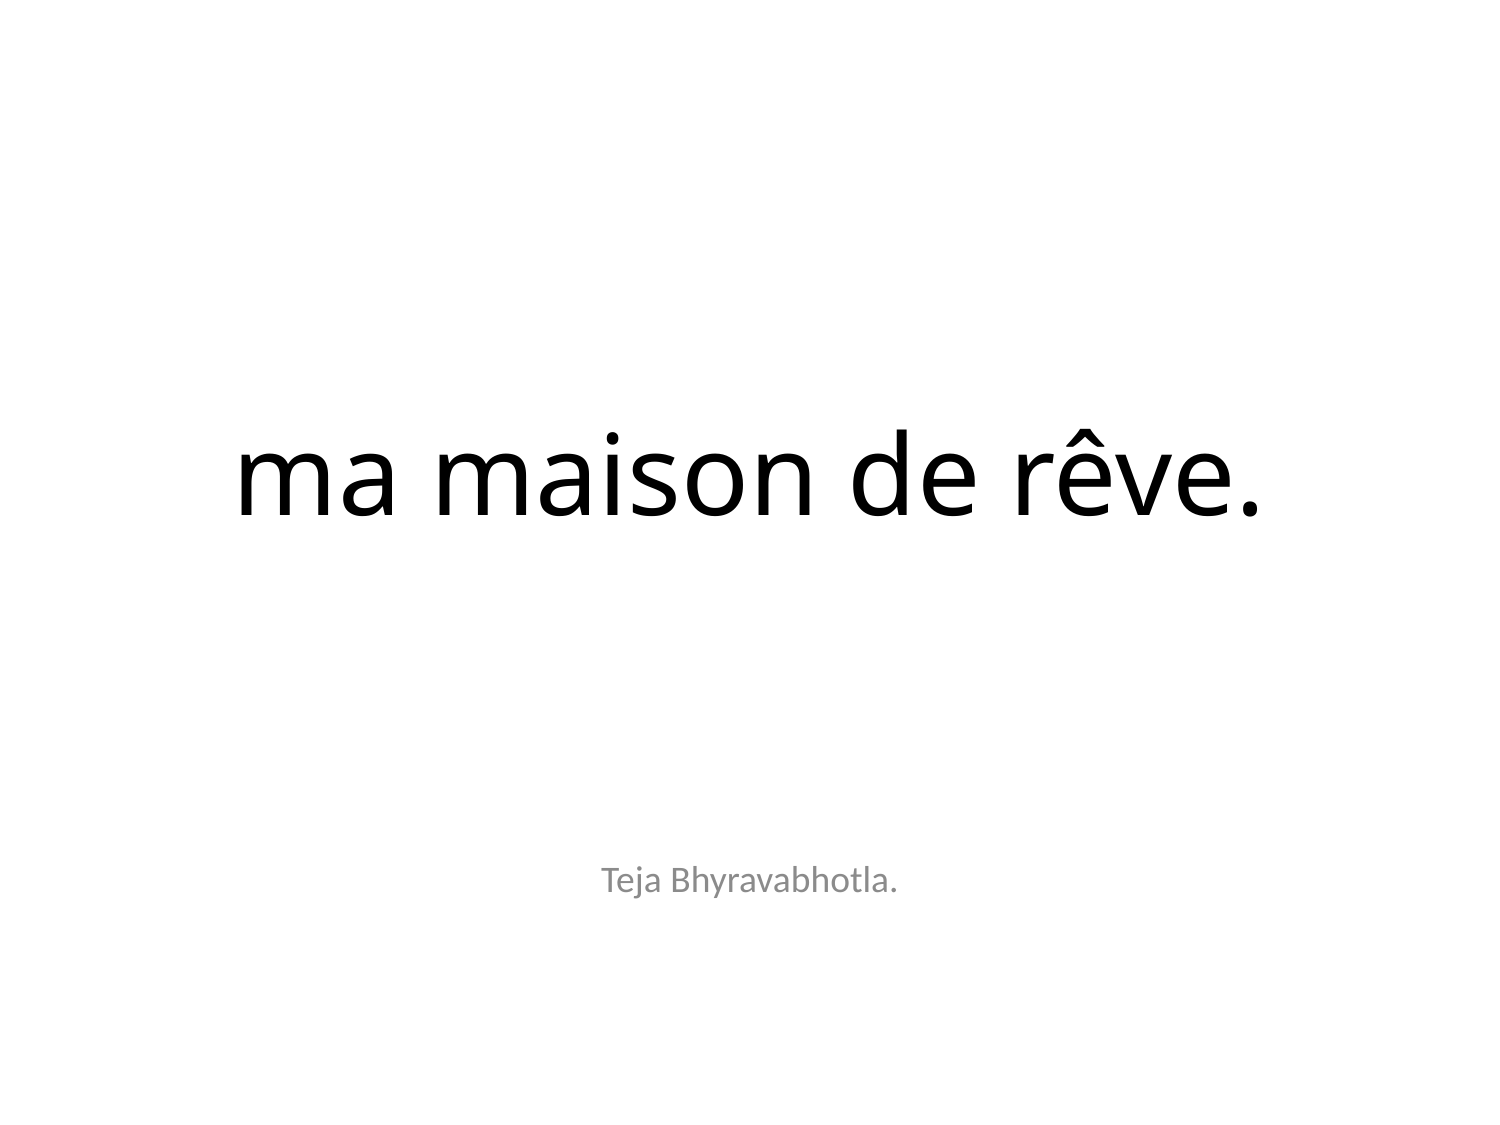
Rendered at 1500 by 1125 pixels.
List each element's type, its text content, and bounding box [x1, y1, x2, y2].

title ma maison de rêve. [112, 349, 1388, 591]
subtitle Teja Bhyravabhotla. [225, 637, 1275, 925]
